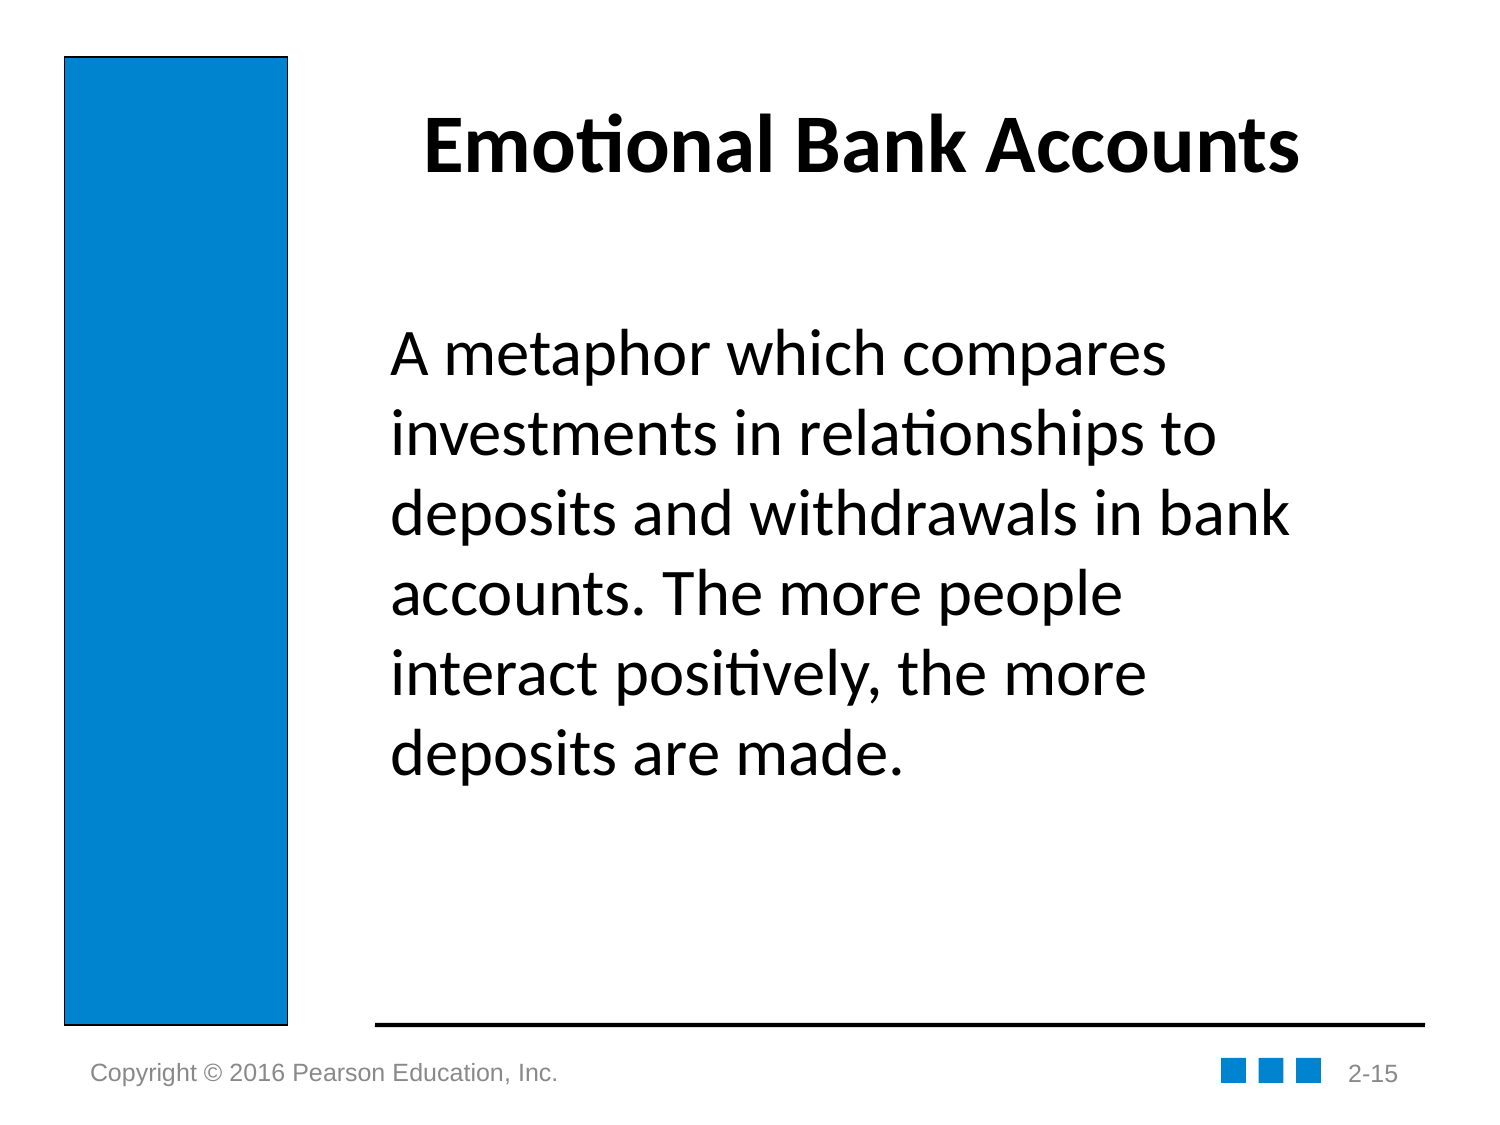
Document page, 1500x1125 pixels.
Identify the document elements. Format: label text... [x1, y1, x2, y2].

text_box [64, 56, 288, 1025]
text_box [1258, 1057, 1284, 1083]
list A metaphor which compares investments in relationships to deposits and withdrawals in bank accounts. The more people interact positively, the more deposits are made. [375, 301, 1325, 939]
text_box [1296, 1057, 1321, 1083]
title Emotional Bank Accounts [300, 45, 1425, 233]
text_box [1221, 1057, 1246, 1083]
text_box Copyright © 2016 Pearson Education, Inc. [75, 1055, 625, 1088]
text_box 2-15 [1333, 1050, 1421, 1095]
